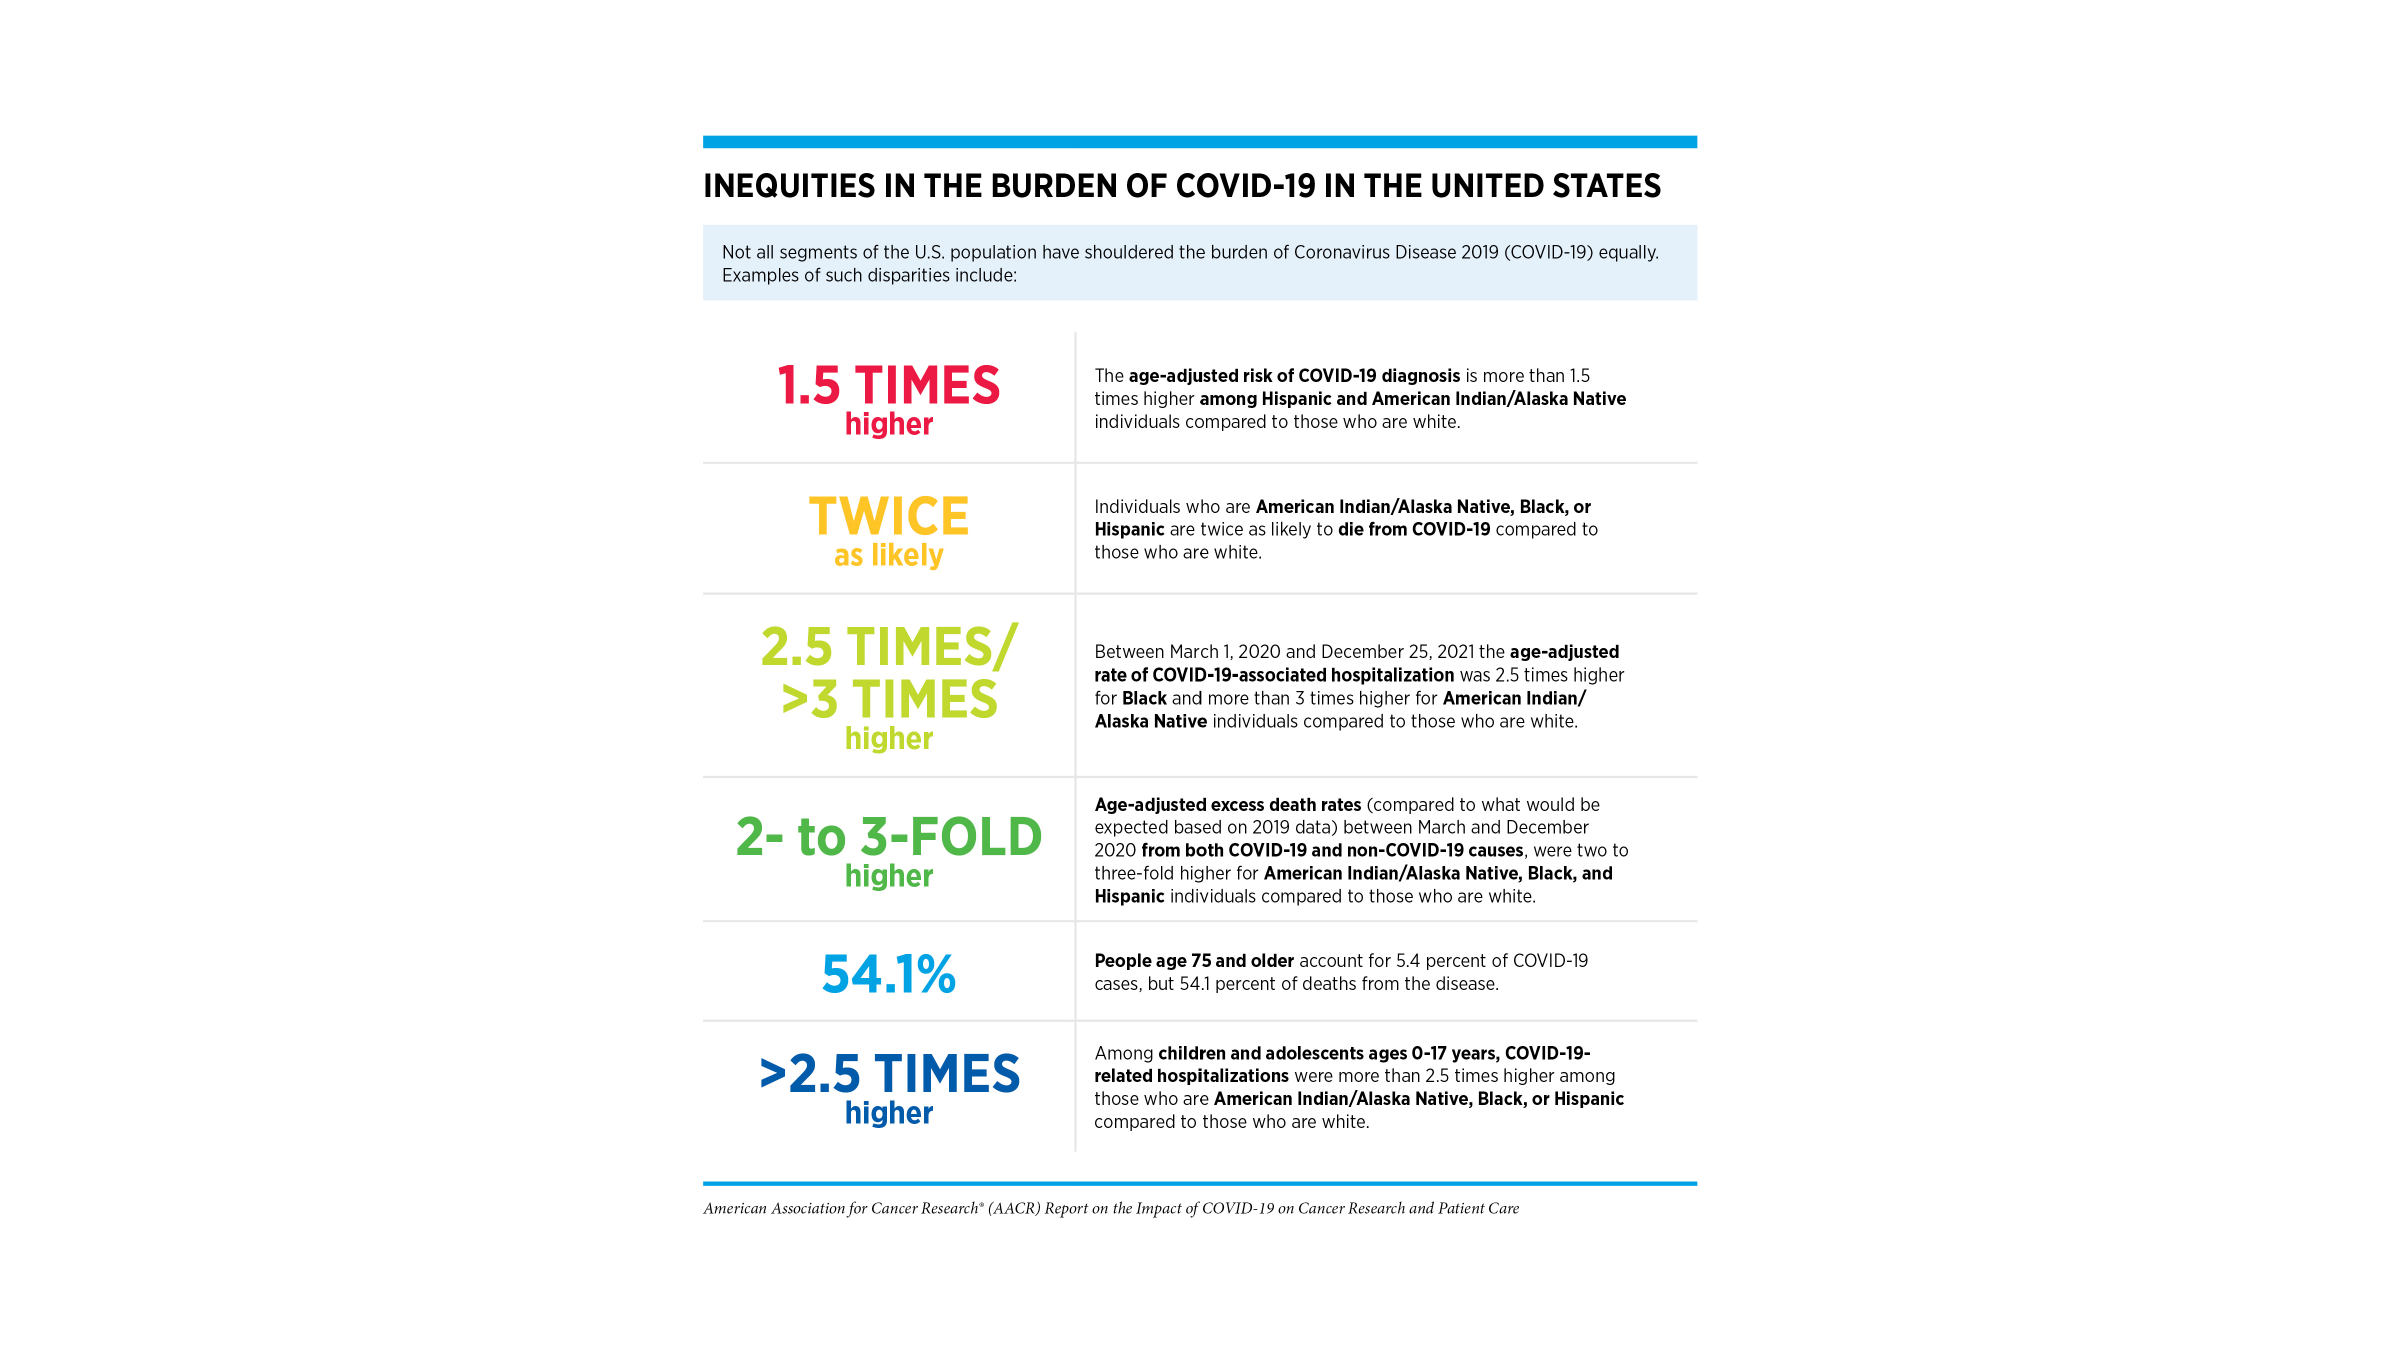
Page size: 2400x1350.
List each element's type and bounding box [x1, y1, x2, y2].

picture [687, 121, 1713, 1229]
